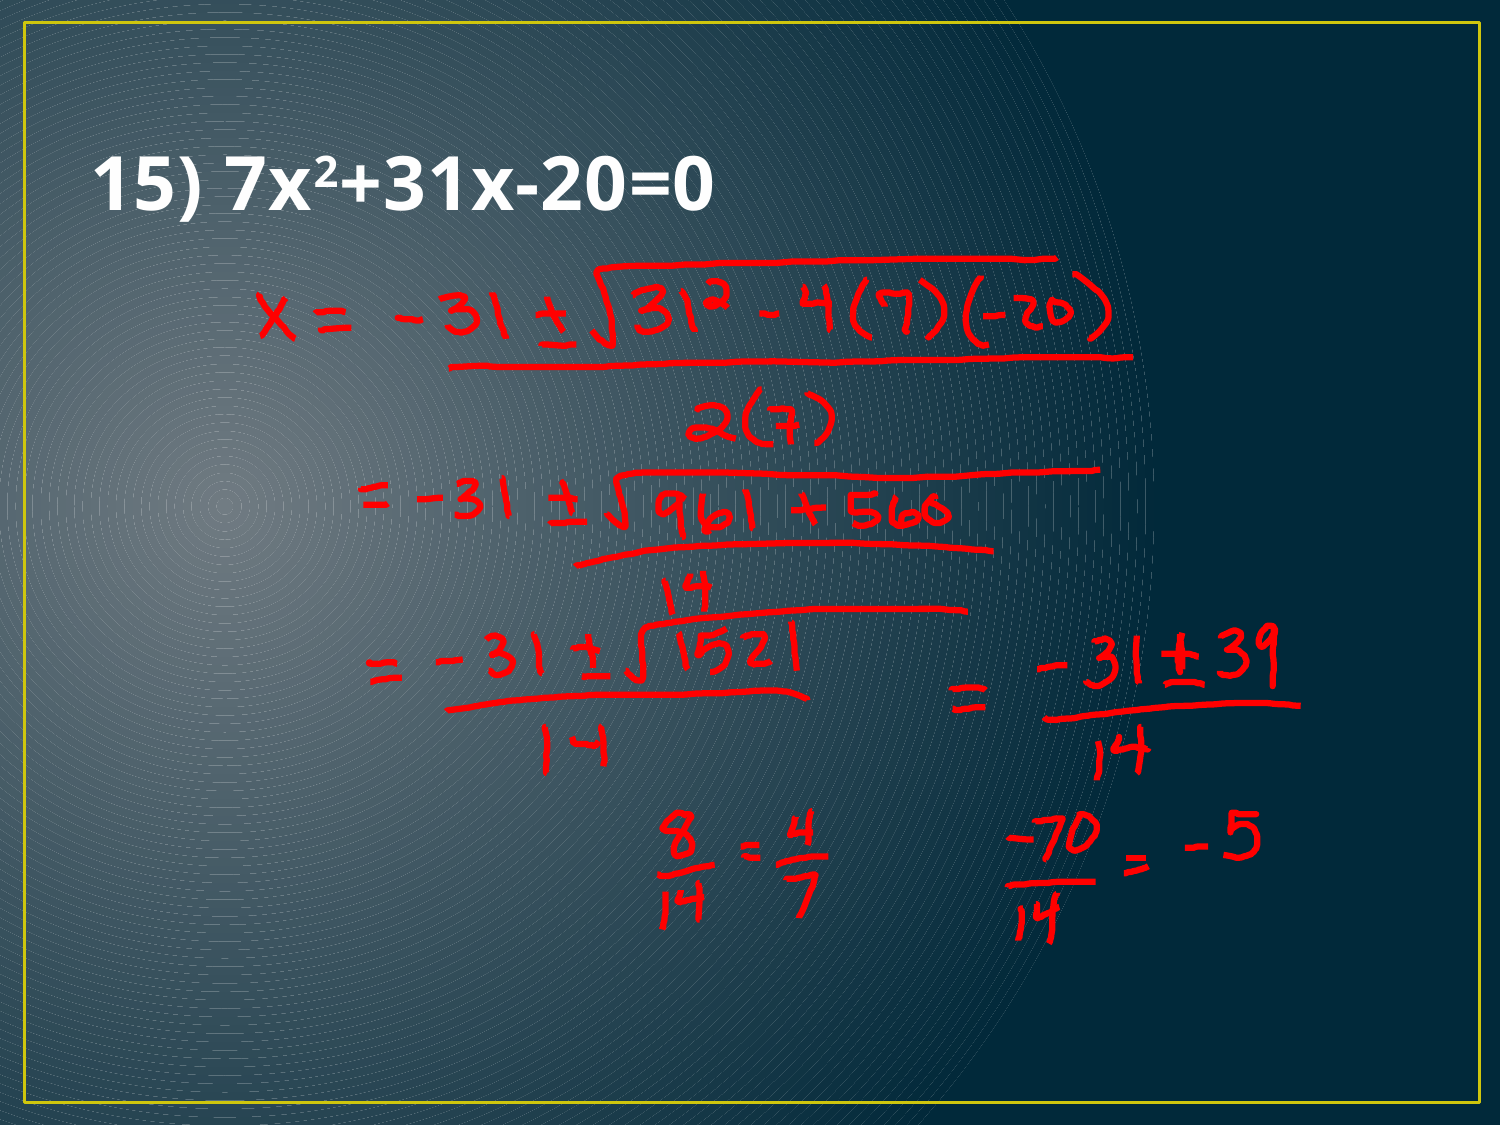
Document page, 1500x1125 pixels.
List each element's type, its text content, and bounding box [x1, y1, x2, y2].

title 15) 7x2+31x-20=0 [75, 45, 1425, 233]
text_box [258, 257, 1301, 944]
